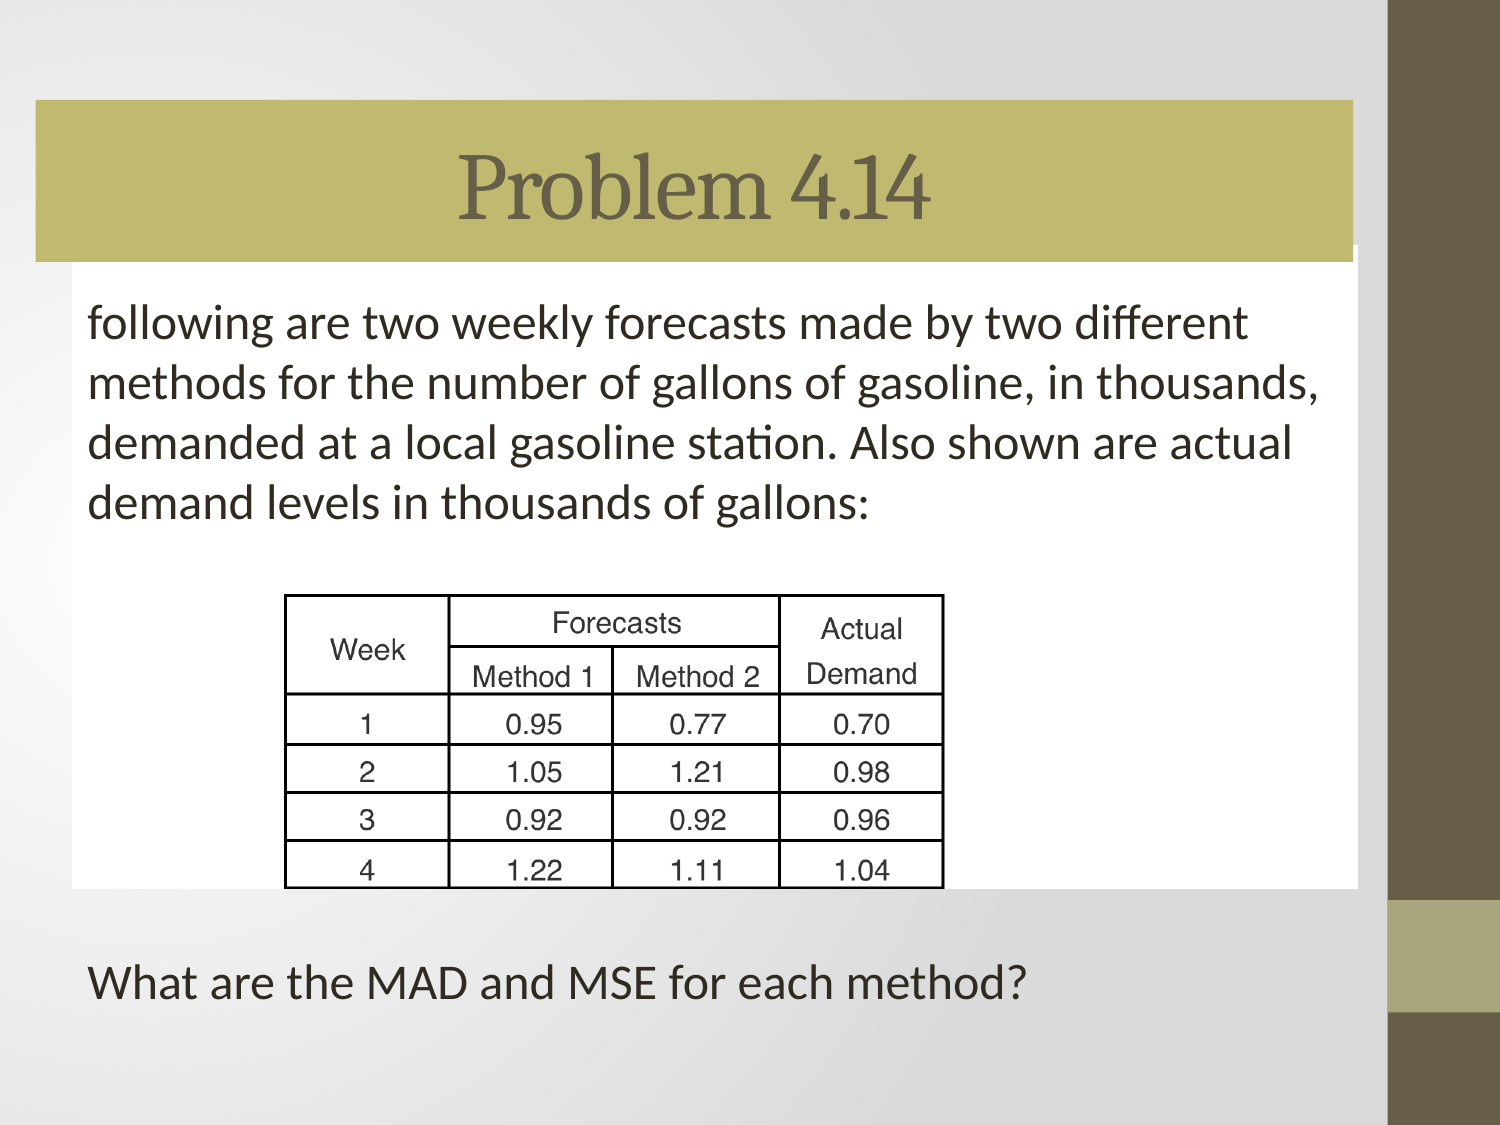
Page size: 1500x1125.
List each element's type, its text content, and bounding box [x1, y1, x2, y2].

text_box following are two weekly forecasts made by two different methods for the number of gallons of gasoline, in thousands, demanded at a local gasoline station. Also shown are actual demand levels in thousands of gallons: What are the MAD and MSE for each method? [72, 891, 1345, 1017]
title Problem 4.14 [35, 99, 1354, 262]
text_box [71, 245, 1359, 890]
